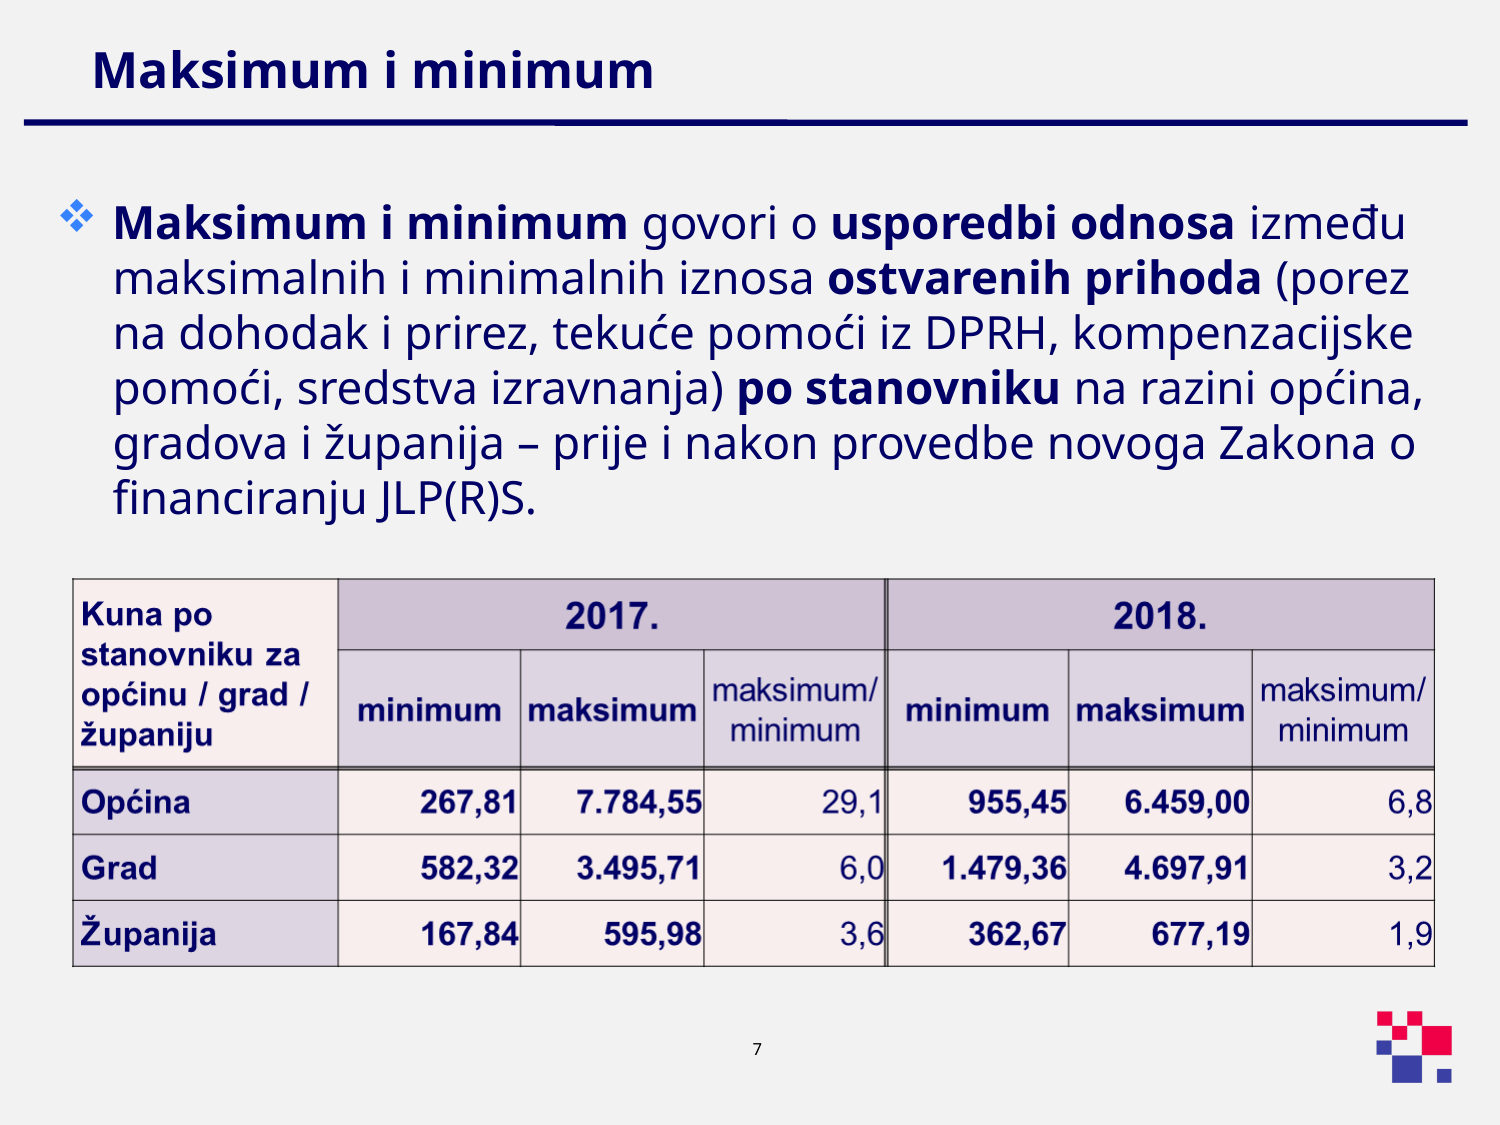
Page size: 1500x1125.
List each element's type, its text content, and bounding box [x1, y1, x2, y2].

picture [1375, 1011, 1453, 1083]
picture [72, 578, 1437, 974]
title Maksimum i minimum [76, 0, 1471, 138]
list Maksimum i minimum govori o usporedbi odnosa između maksimalnih i minimalnih iznosa ostvarenih prihoda (porez na dohodak i prirez, tekuće pomoći iz DPRH, kompenzacijske pomoći, sredstva izravnanja) po stanovniku na razini općina, gradova i županija – prije i nakon provedbe novoga Zakona o financiranju JLP(R)S. [41, 186, 1471, 541]
slide_number 7 [741, 1041, 763, 1062]
